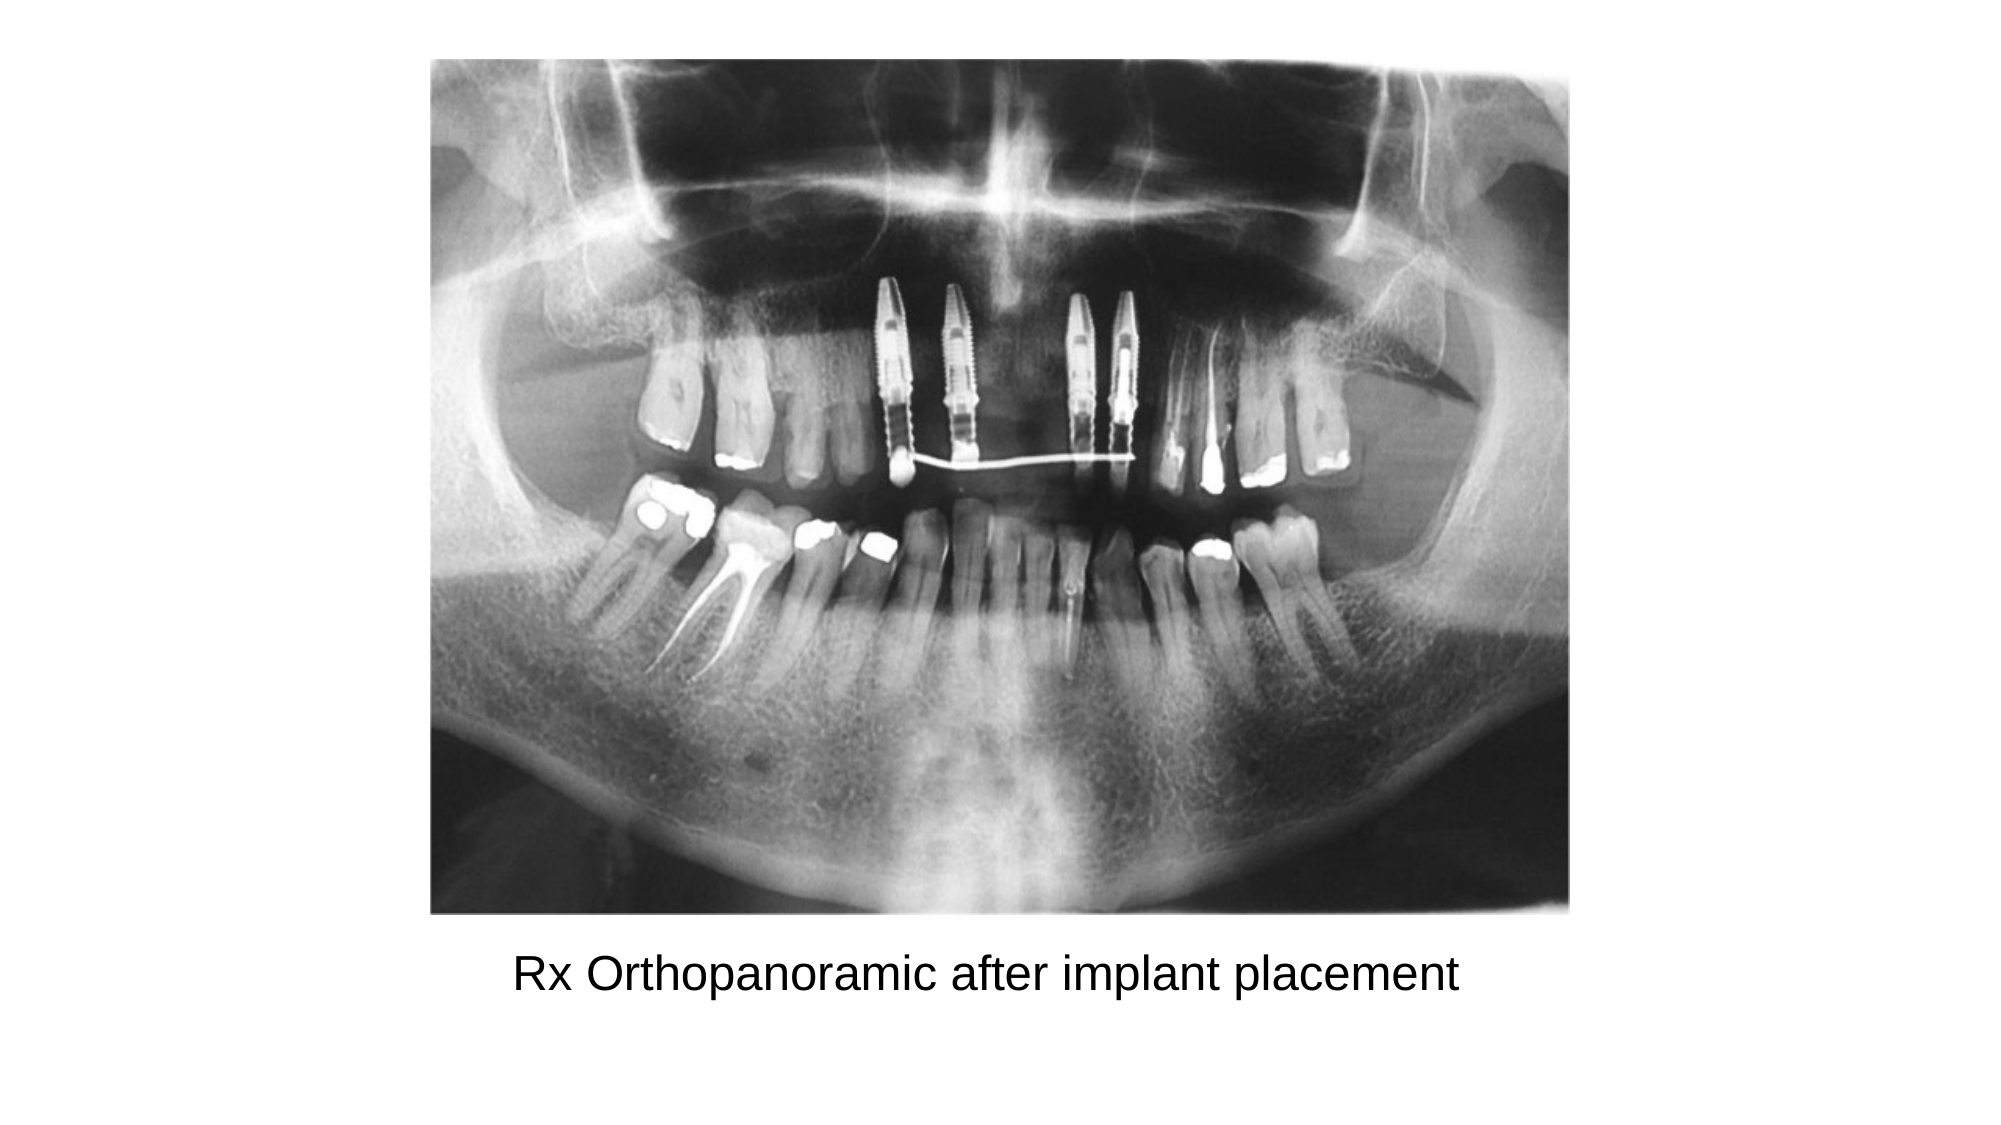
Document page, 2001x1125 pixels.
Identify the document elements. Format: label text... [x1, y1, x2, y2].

list Rx Orthopanoramic after implant placement [137, 299, 1863, 1014]
picture [430, 59, 1570, 915]
